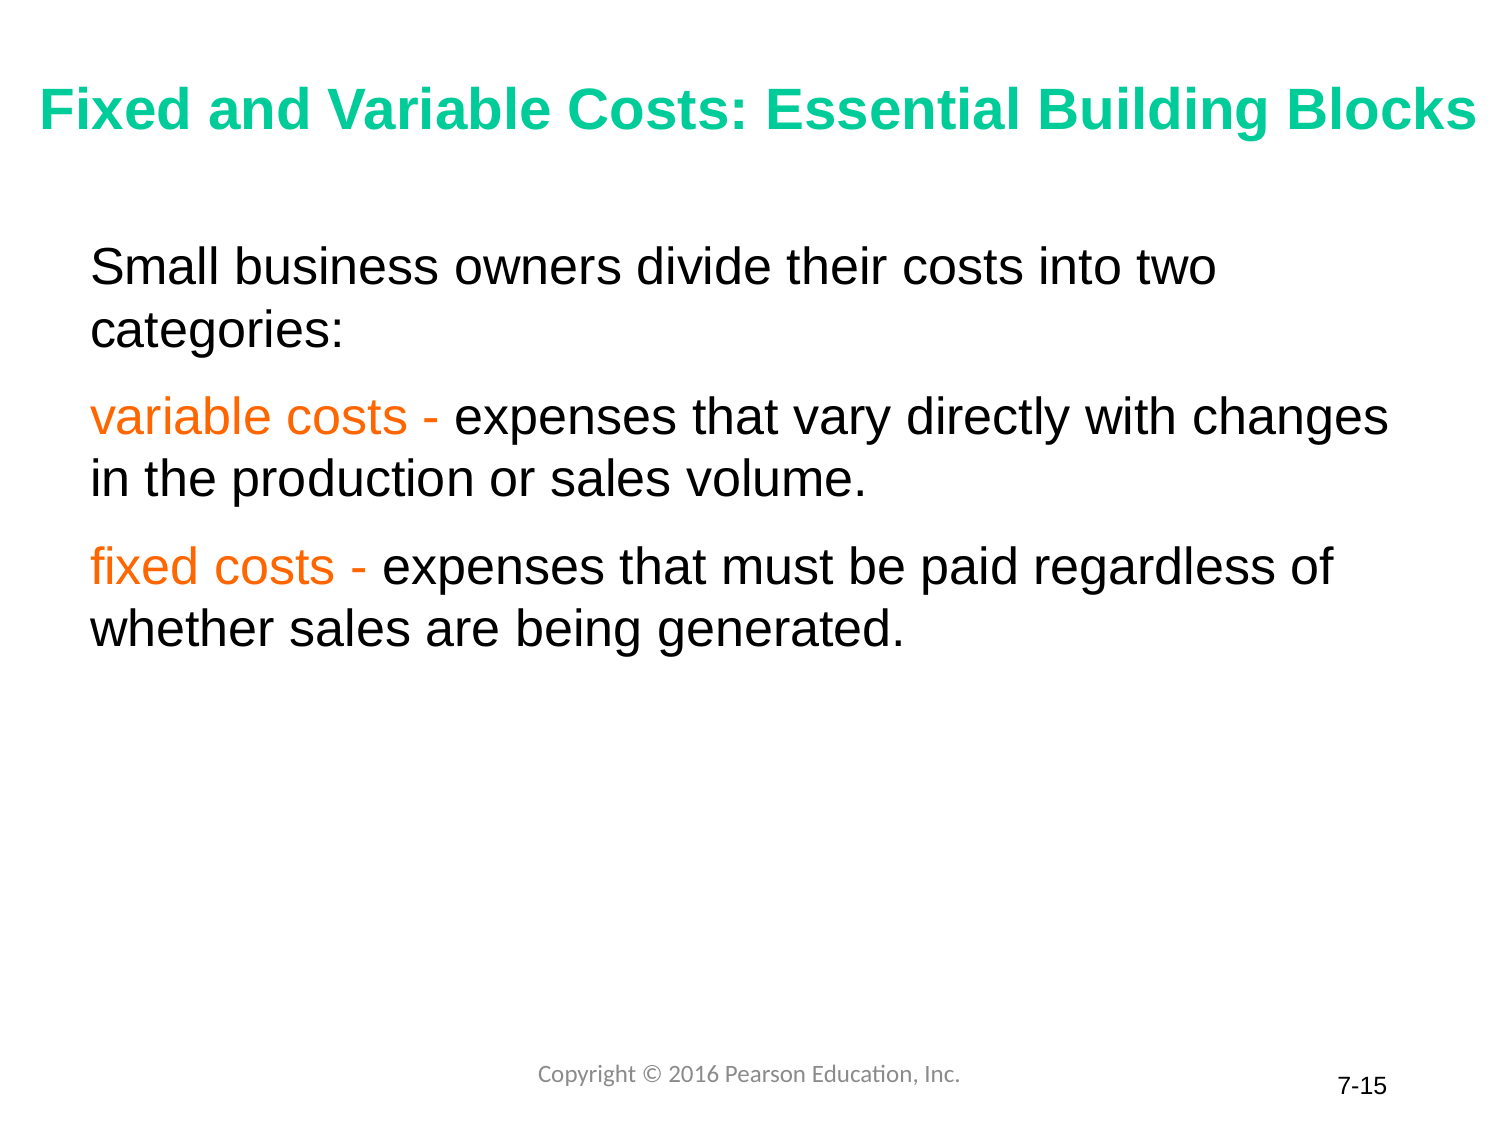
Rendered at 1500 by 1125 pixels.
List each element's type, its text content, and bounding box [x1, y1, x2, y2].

footer Copyright © 2016 Pearson Education, Inc. [512, 1042, 988, 1103]
list Small business owners divide their costs into two categories: variable costs - expenses that vary directly with changes in the production or sales volume. fixed costs - expenses that must be paid regardless of whether sales are being generated. [75, 224, 1425, 968]
title Fixed and Variable Costs: Essential Building Blocks [24, 12, 1500, 200]
